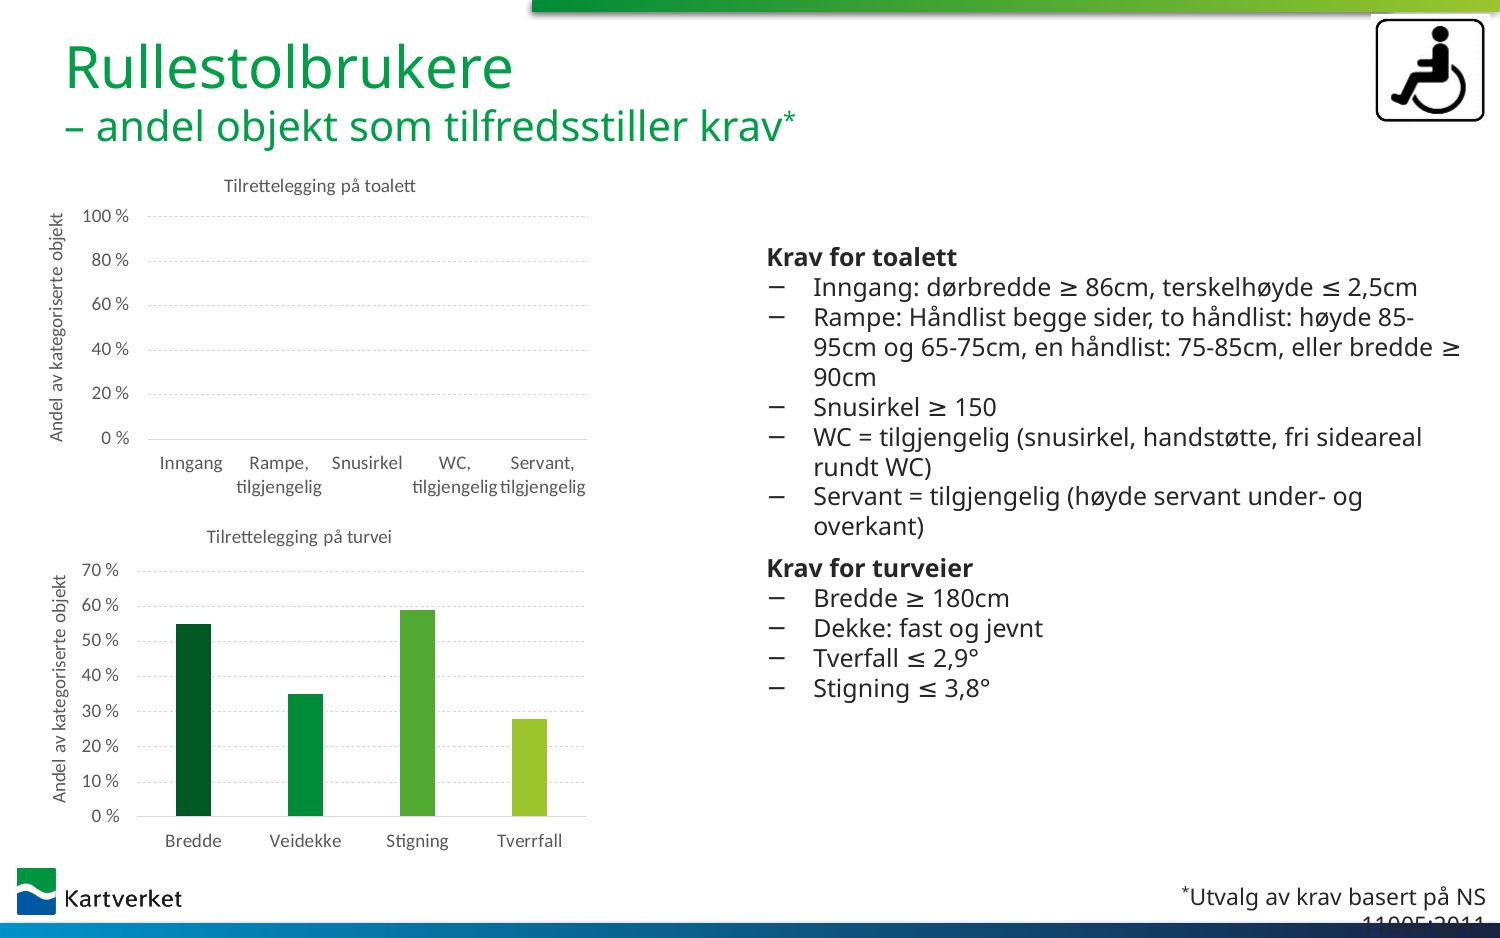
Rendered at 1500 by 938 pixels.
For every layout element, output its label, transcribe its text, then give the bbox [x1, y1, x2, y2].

picture [41, 520, 597, 859]
picture [1371, 13, 1491, 127]
text_box *Utvalg av krav basert på NS 11005:2011 [1068, 873, 1500, 938]
text_box Krav for toalett Inngang: dørbredde ≥ 86cm, terskelhøyde ≤ 2,5cm Rampe: Håndlist begge sider, to håndlist: høyde 85-95cm og 65-75cm, en håndlist: 75-85cm, eller bredde ≥ 90cm Snusirkel ≥ 150 WC = tilgjengelig (snusirkel, handstøtte, fri sideareal rundt WC) Servant = tilgjengelig (høyde servant under- og overkant) [751, 234, 1483, 545]
text_box Rullestolbrukere – andel objekt som tilfredsstiller krav* [49, 14, 1431, 158]
text_box Krav for turveier Bredde ≥ 180cm Dekke: fast og jevnt Tverfall ≤ 2,9° Stigning ≤ 3,8° [751, 545, 1483, 710]
picture [41, 166, 598, 505]
